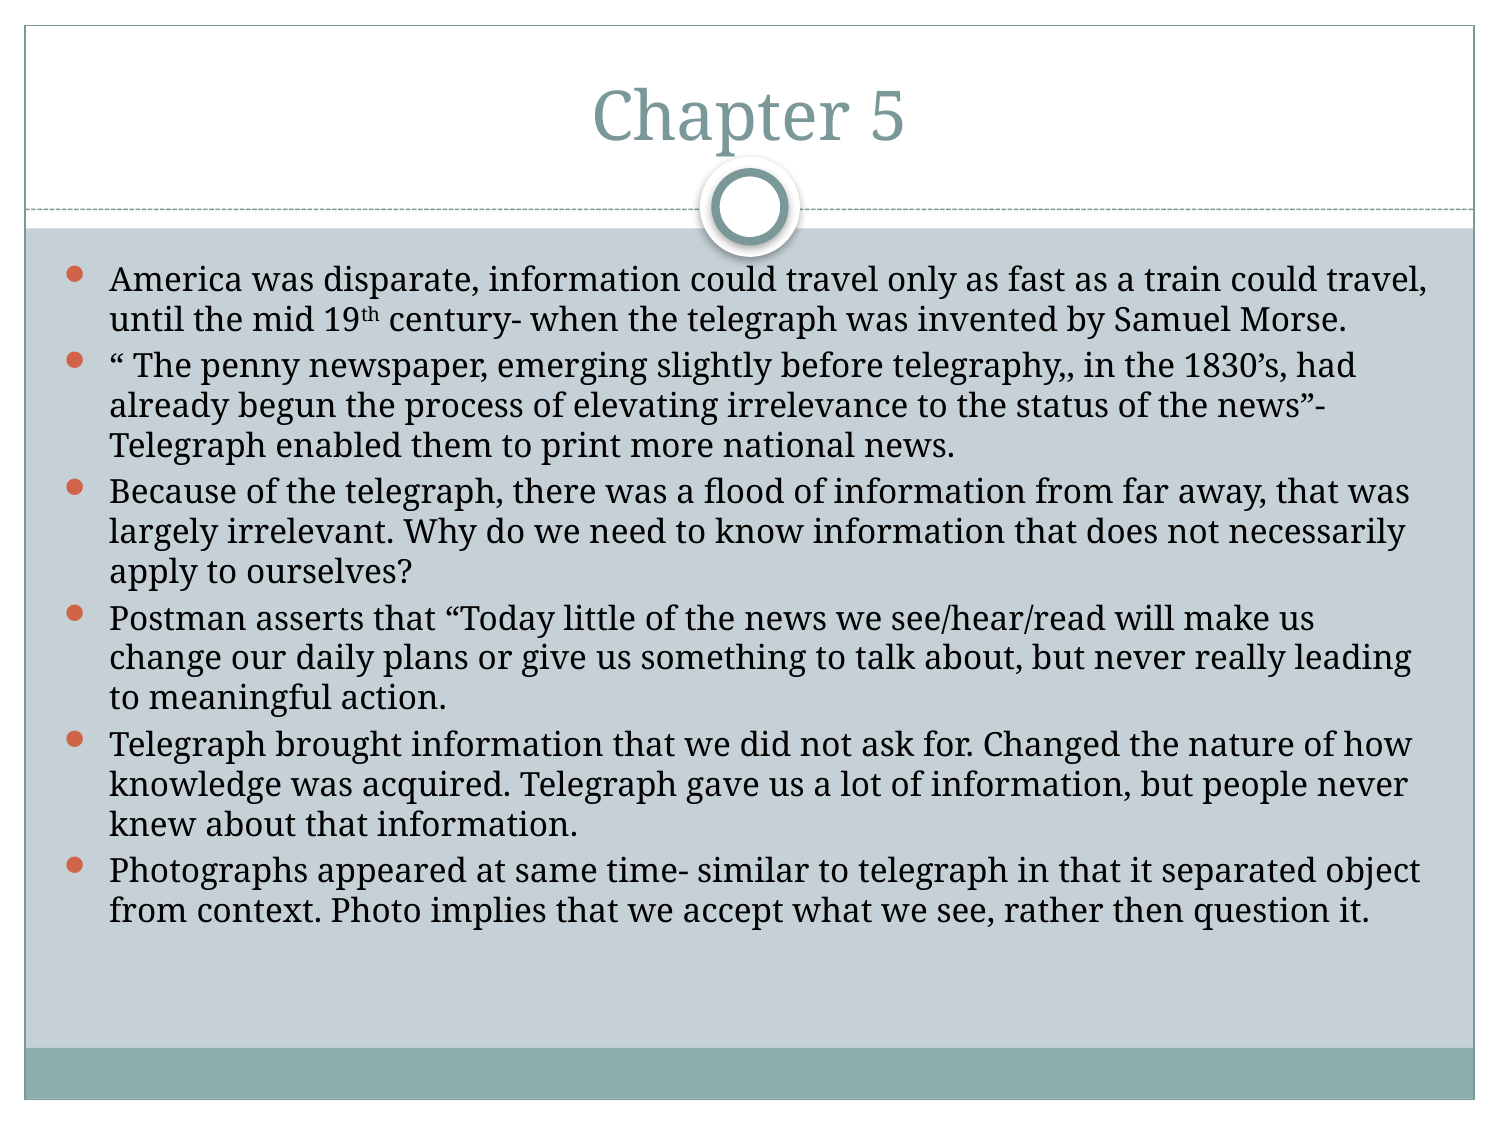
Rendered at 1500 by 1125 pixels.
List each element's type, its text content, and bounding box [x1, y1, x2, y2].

title Chapter 5 [49, 37, 1450, 162]
list America was disparate, information could travel only as fast as a train could travel, until the mid 19th century- when the telegraph was invented by Samuel Morse. “ The penny newspaper, emerging slightly before telegraphy,, in the 1830’s, had already begun the process of elevating irrelevance to the status of the news”- Telegraph enabled them to print more national news. Because of the telegraph, there was a flood of information from far away, that was largely irrelevant. Why do we need to know information that does not necessarily apply to ourselves? Postman asserts that “Today little of the news we see/hear/read will make us change our daily plans or give us something to talk about, but never really leading to meaningful action. Telegraph brought information that we did not ask for. Changed the nature of how knowledge was acquired. Telegraph gave us a lot of information, but people never knew about that information. Photographs appeared at same time- similar to telegraph in that it separated object from context. Photo implies that we accept what we see, rather then question it. [49, 250, 1445, 1001]
